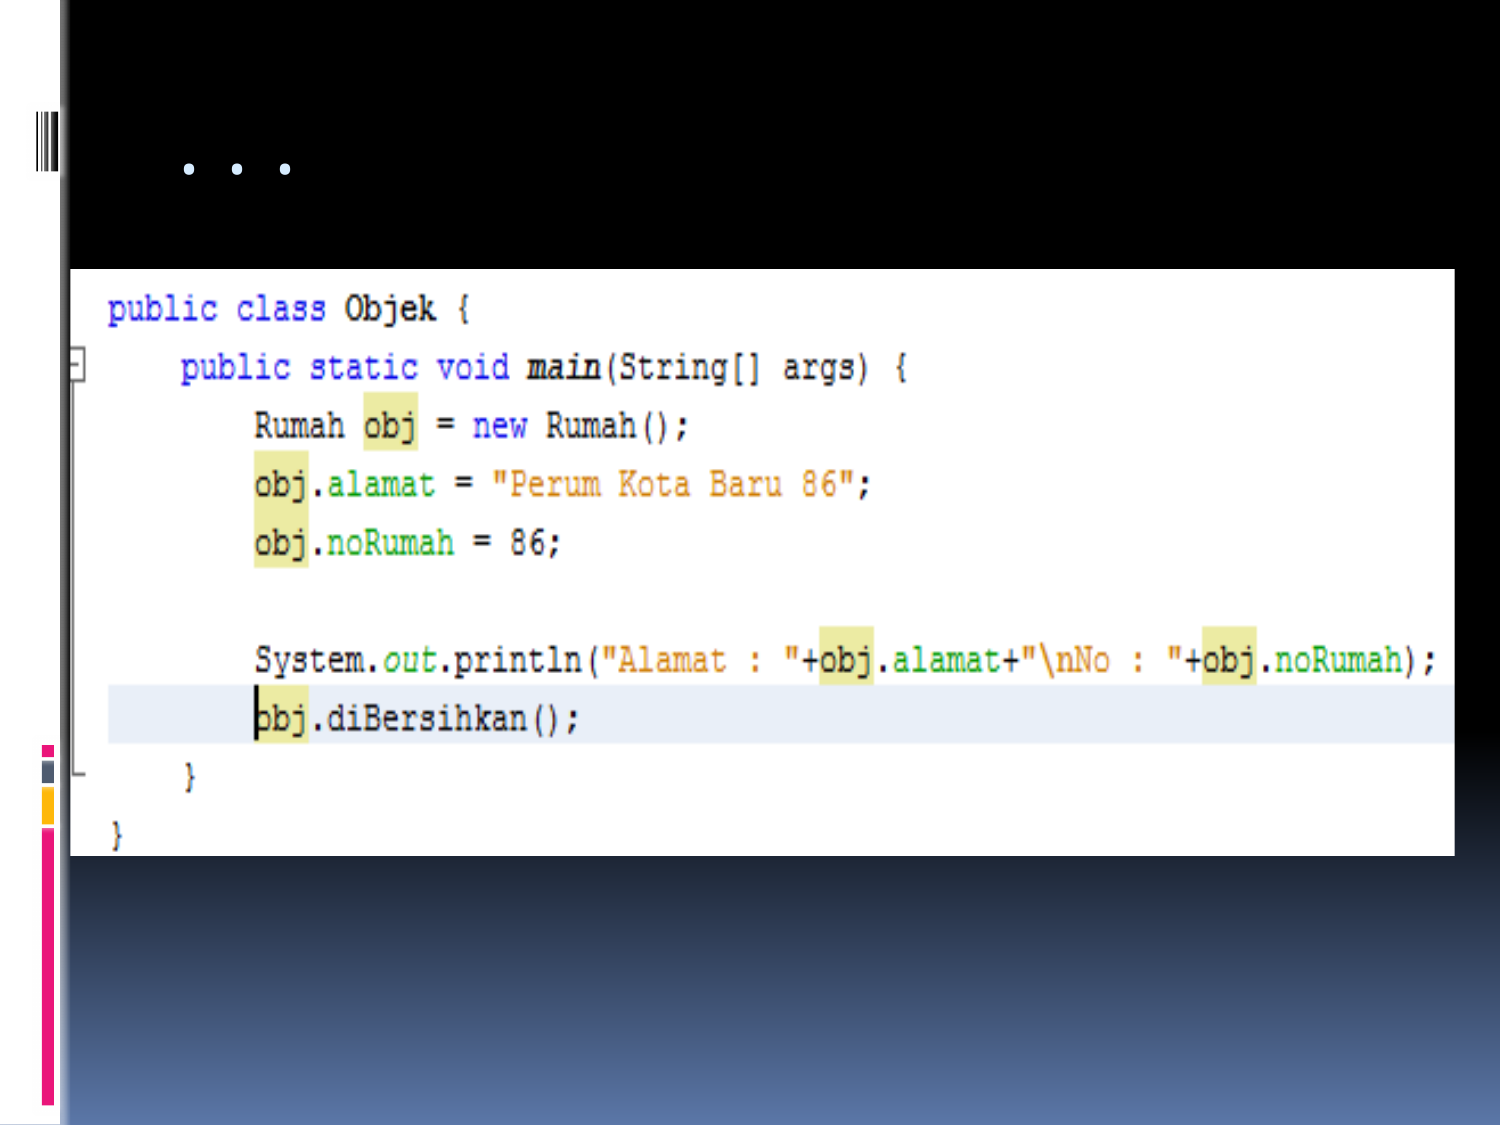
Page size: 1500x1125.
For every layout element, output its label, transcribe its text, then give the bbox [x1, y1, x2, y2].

picture [69, 268, 1456, 856]
title ... [150, 83, 1425, 234]
